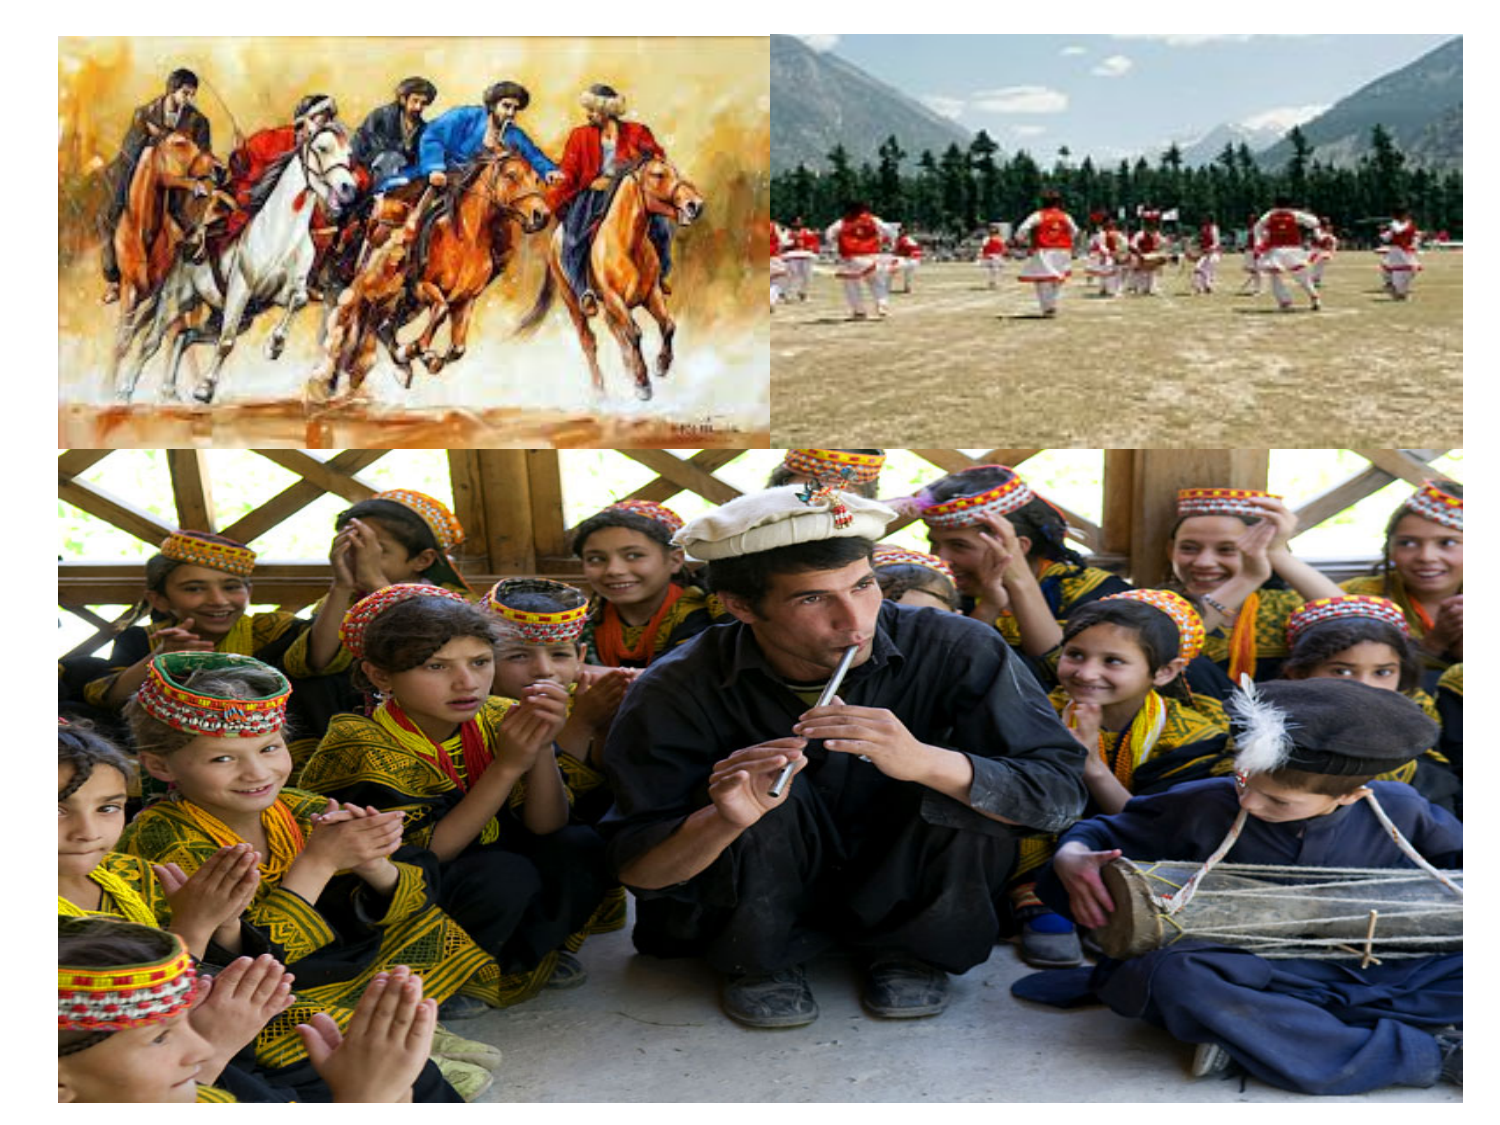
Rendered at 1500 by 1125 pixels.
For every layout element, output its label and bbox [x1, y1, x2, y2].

picture [58, 34, 1463, 1103]
